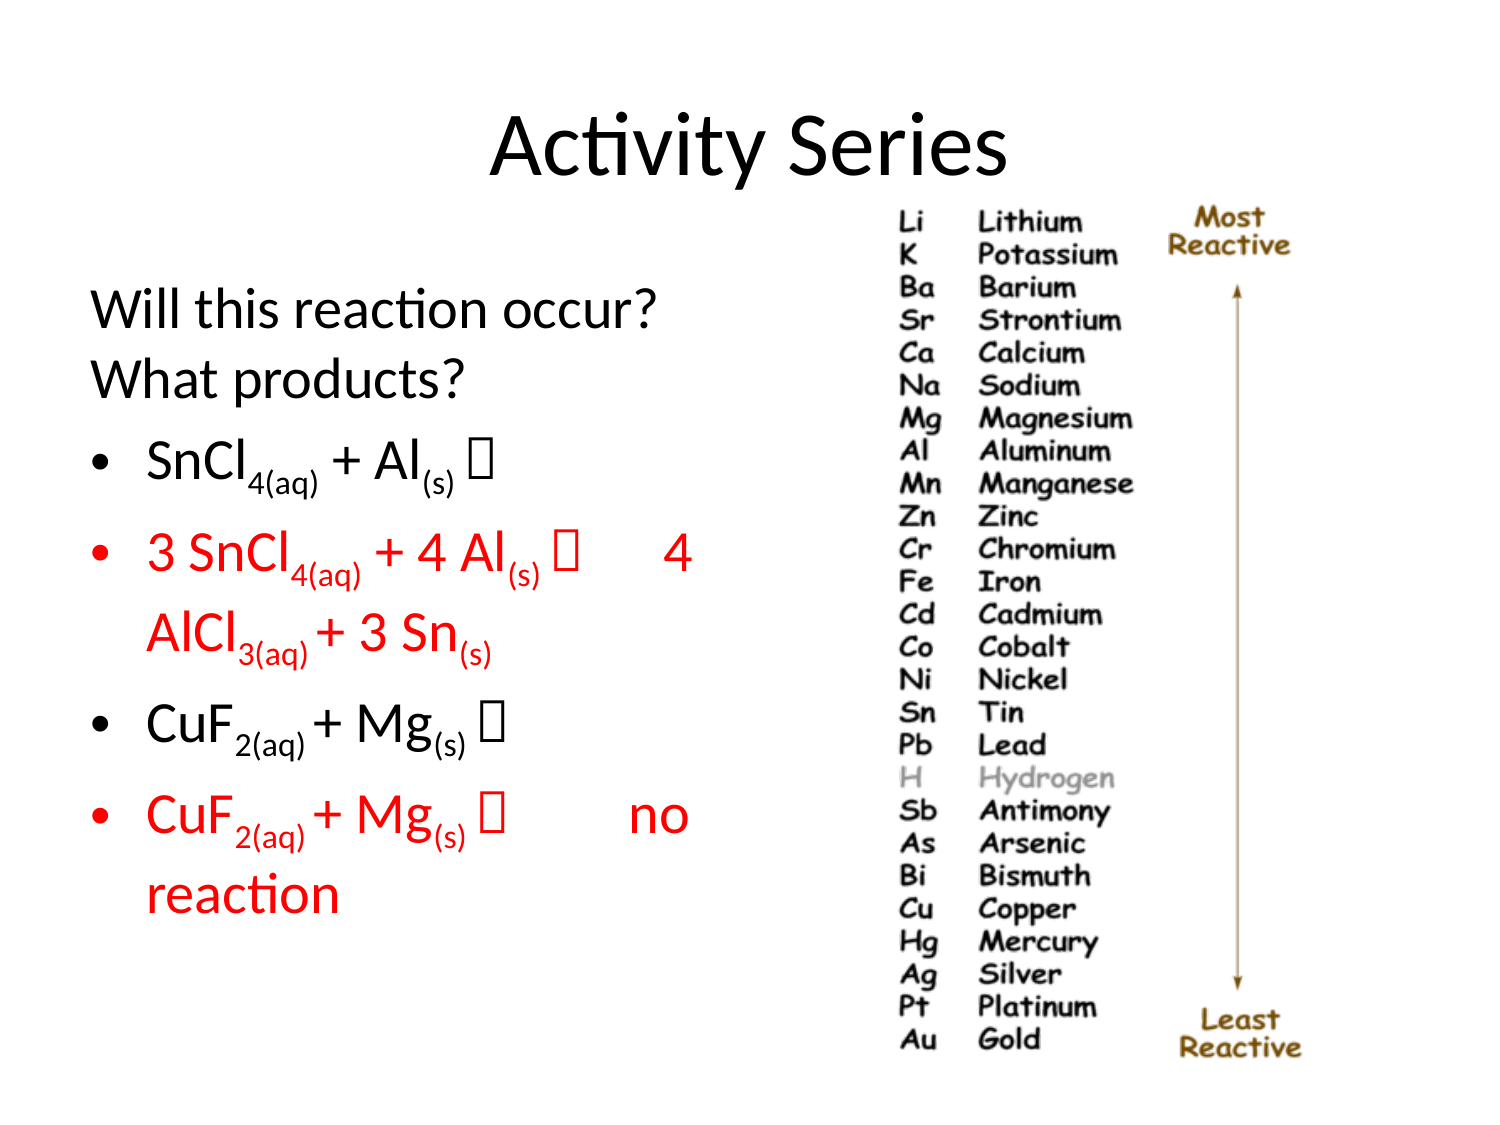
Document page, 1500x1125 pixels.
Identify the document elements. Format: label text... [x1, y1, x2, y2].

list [777, 198, 1426, 1065]
title Activity Series [75, 45, 1425, 233]
list Will this reaction occur? What products? SnCl4(aq) + Al(s)  3 SnCl4(aq) + 4 Al(s)  4 AlCl3(aq) + 3 Sn(s) CuF2(aq) + Mg(s)  CuF2(aq) + Mg(s)  no reaction [75, 262, 738, 1005]
